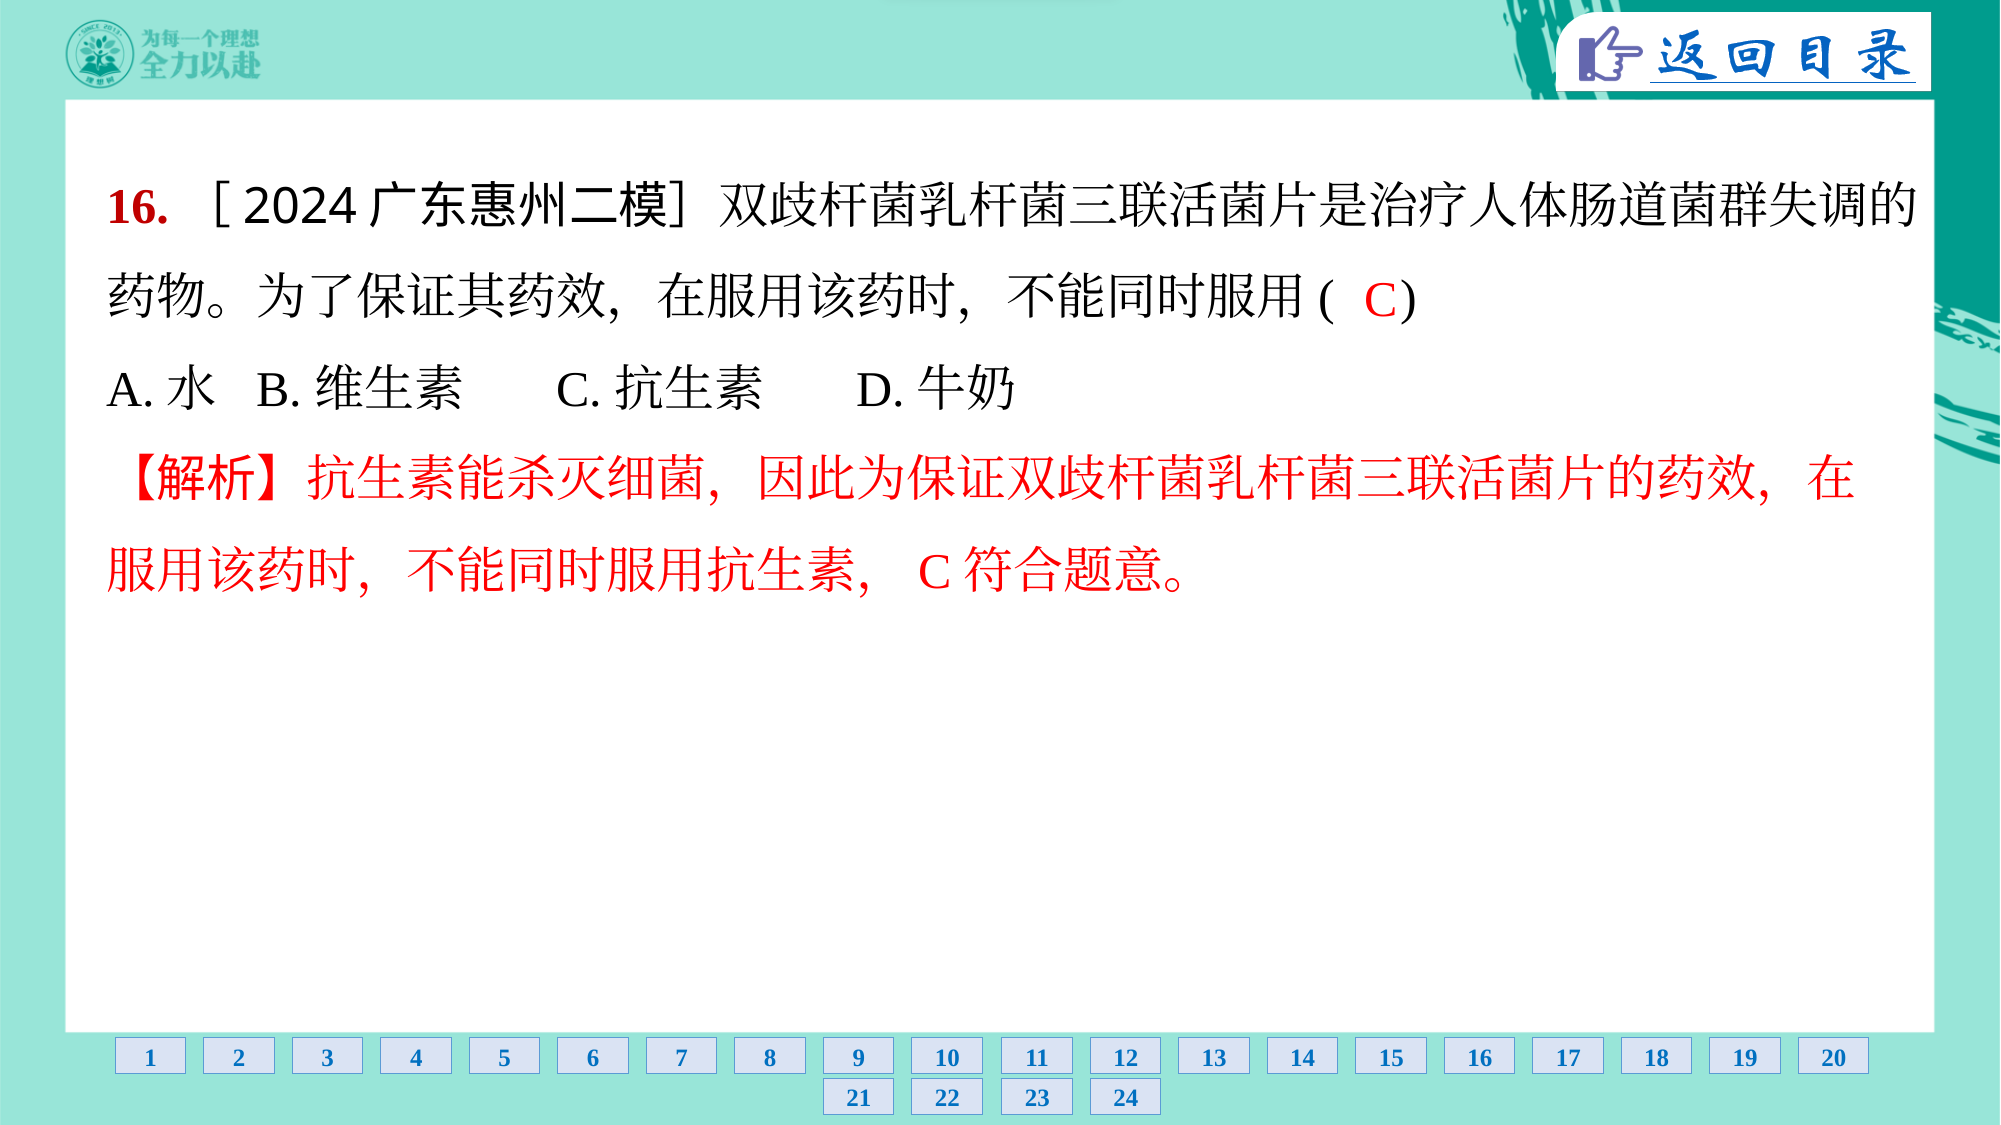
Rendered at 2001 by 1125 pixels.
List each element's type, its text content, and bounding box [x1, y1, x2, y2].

text_box 【解析】抗生素能杀灭细菌，因此为保证双歧杆菌乳杆菌三联活菌片的药效，在 服用该药时，不能同时服用抗生素，C符合题意。 [106, 414, 1895, 599]
picture [0, 0, 2000, 1125]
text_box 16.［2024广东惠州二模］双歧杆菌乳杆菌三联活菌片是治疗人体肠道菌群失调的 药物。为了保证其药效，在服用该药时，不能同时服用( ) [106, 141, 1895, 325]
text_box A.水 B.维生素 C.抗生素 D.牛奶 [106, 329, 1895, 414]
text_box C [1346, 234, 1417, 327]
